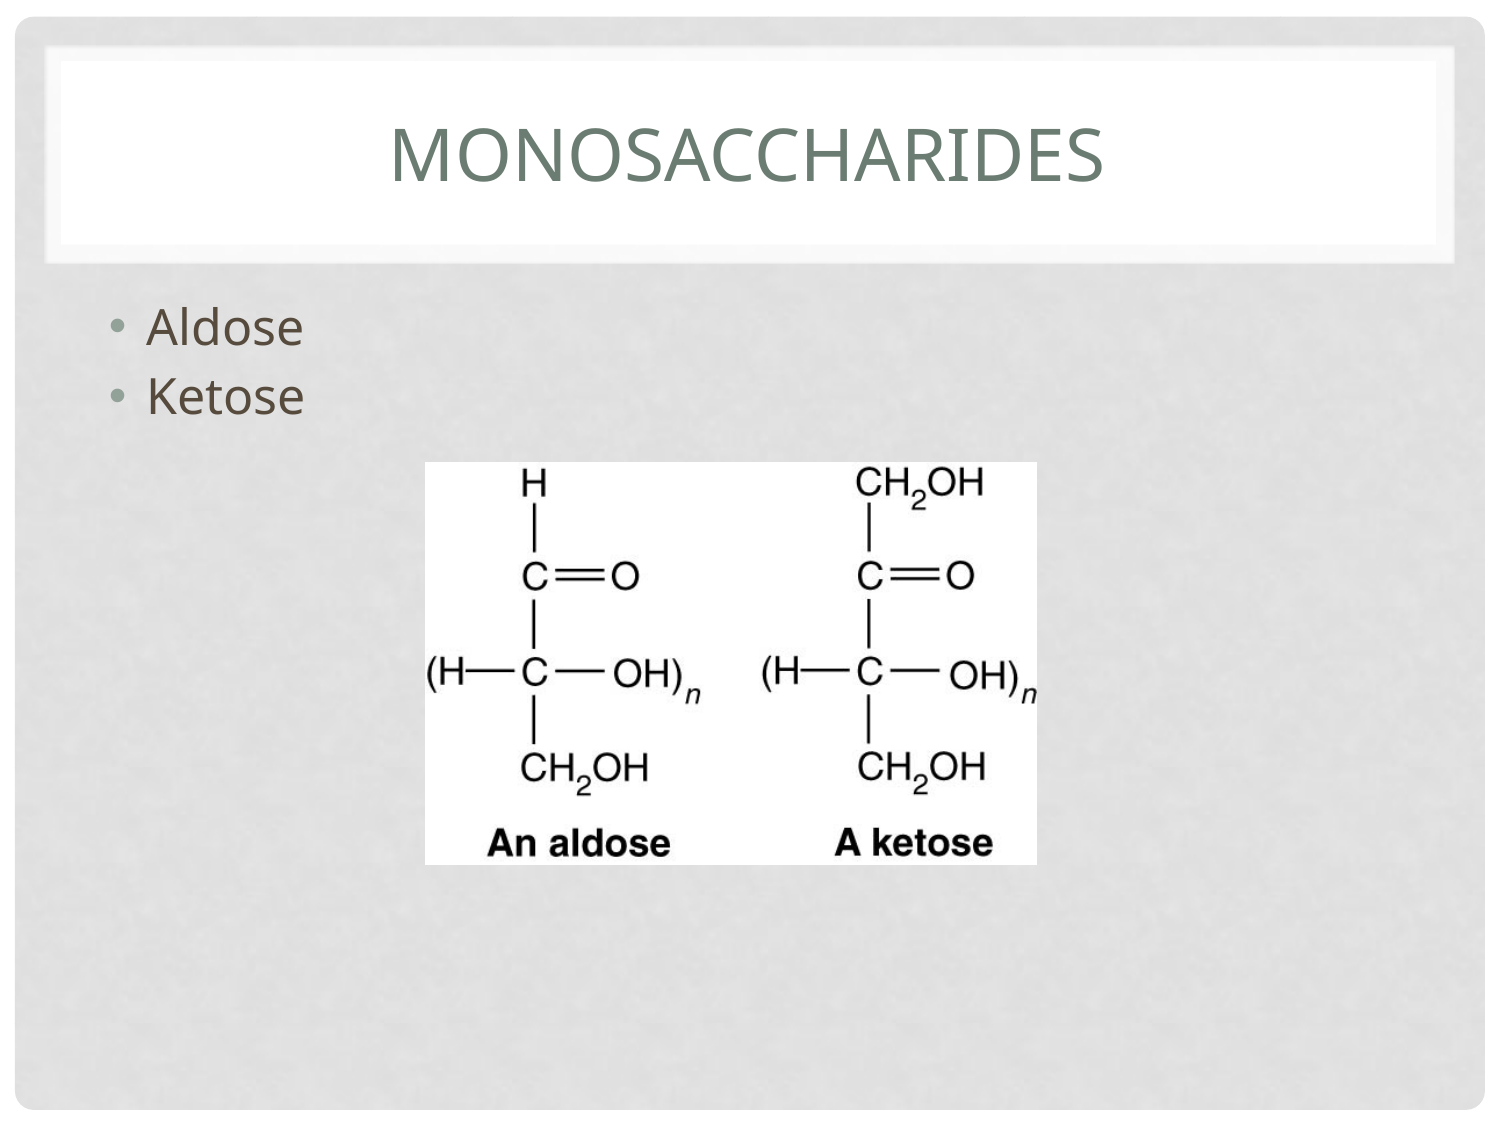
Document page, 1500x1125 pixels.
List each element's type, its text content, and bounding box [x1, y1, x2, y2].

title Monosaccharides [69, 66, 1425, 238]
list Aldose Ketose [75, 287, 1425, 1005]
picture [424, 462, 1037, 866]
